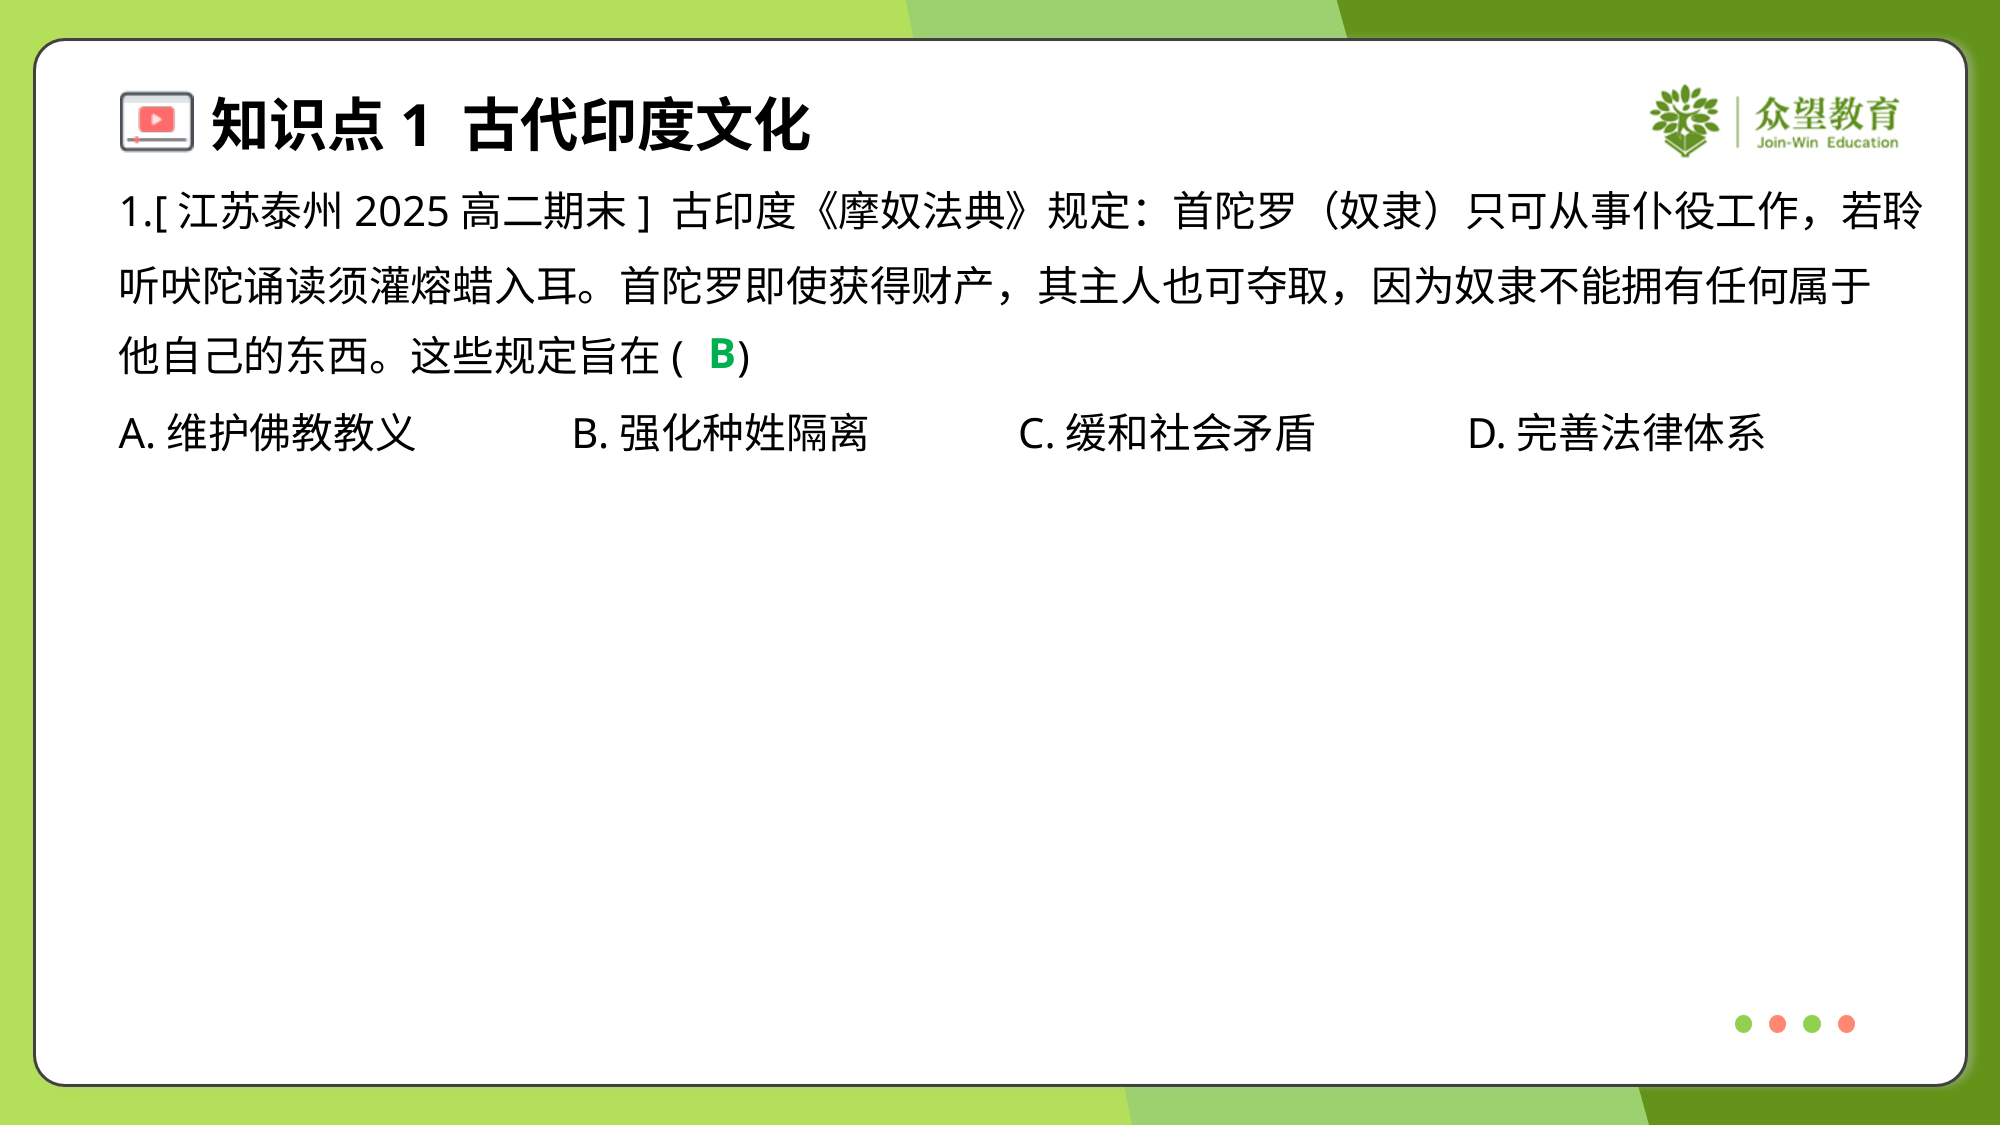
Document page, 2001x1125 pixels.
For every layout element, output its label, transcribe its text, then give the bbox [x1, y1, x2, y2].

text_box A.维护佛教教义 B.强化种姓隔离 C.缓和社会矛盾 D.完善法律体系 [118, 381, 1883, 449]
text_box B [692, 306, 752, 371]
picture [0, 0, 2000, 1125]
text_box 1.[江苏泰州2025高二期末] 古印度《摩奴法典》规定：首陀罗（奴隶）只可从事仆役工作，若聆 听吠陀诵读须灌熔蜡入耳。首陀罗即使获得财产，其主人也可夺取，因为奴隶不能拥有任何属于 他自己的东西。这些规定旨在( ) [118, 159, 1883, 373]
